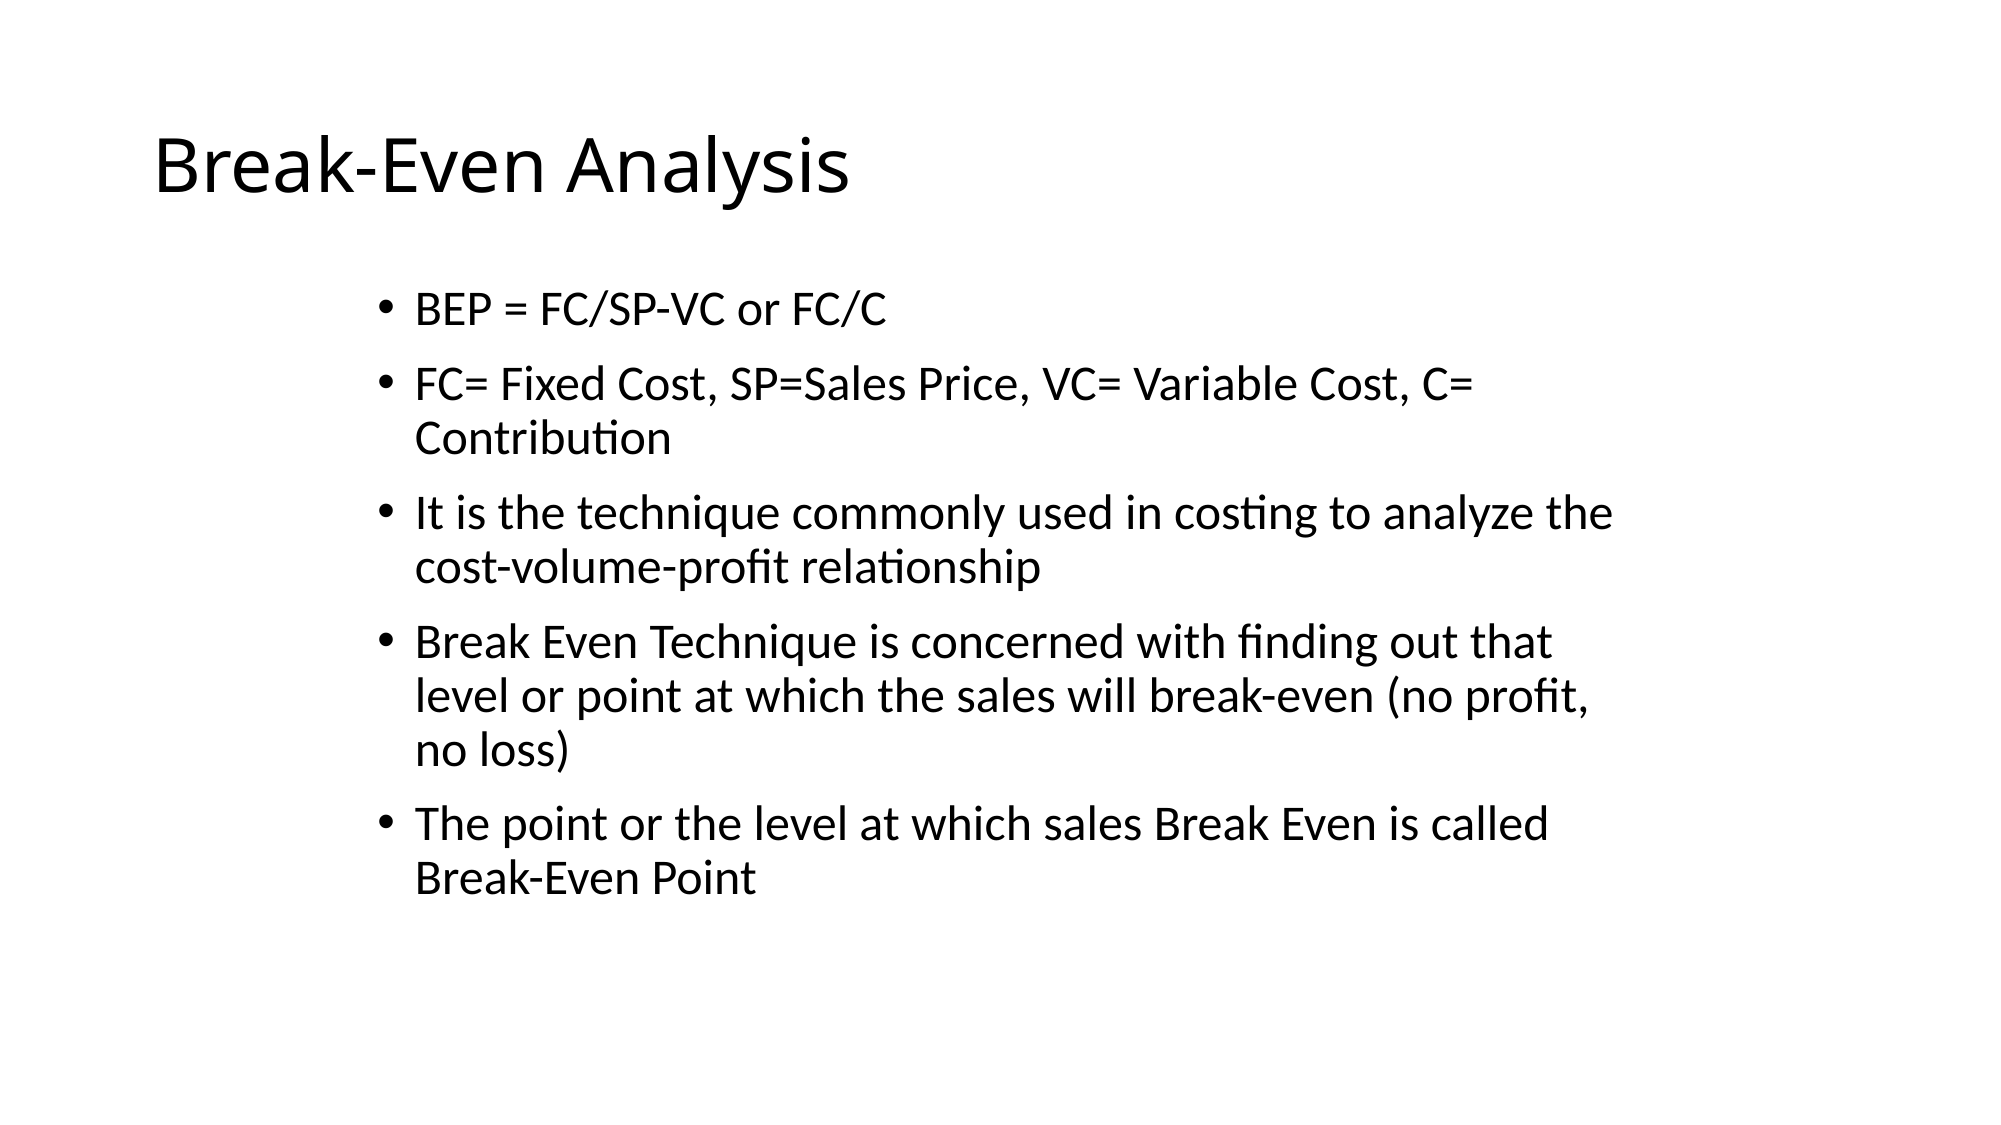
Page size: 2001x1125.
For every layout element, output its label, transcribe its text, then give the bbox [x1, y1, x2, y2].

list BEP = FC/SP-VC or FC/C FC= Fixed Cost, SP=Sales Price, VC= Variable Cost, C= Contribution It is the technique commonly used in costing to analyze the cost-volume-profit relationship Break Even Technique is concerned with finding out that level or point at which the sales will break-even (no profit, no loss) The point or the level at which sales Break Even is called Break-Even Point [362, 275, 1638, 1000]
title Break-Even Analysis [137, 59, 1863, 278]
